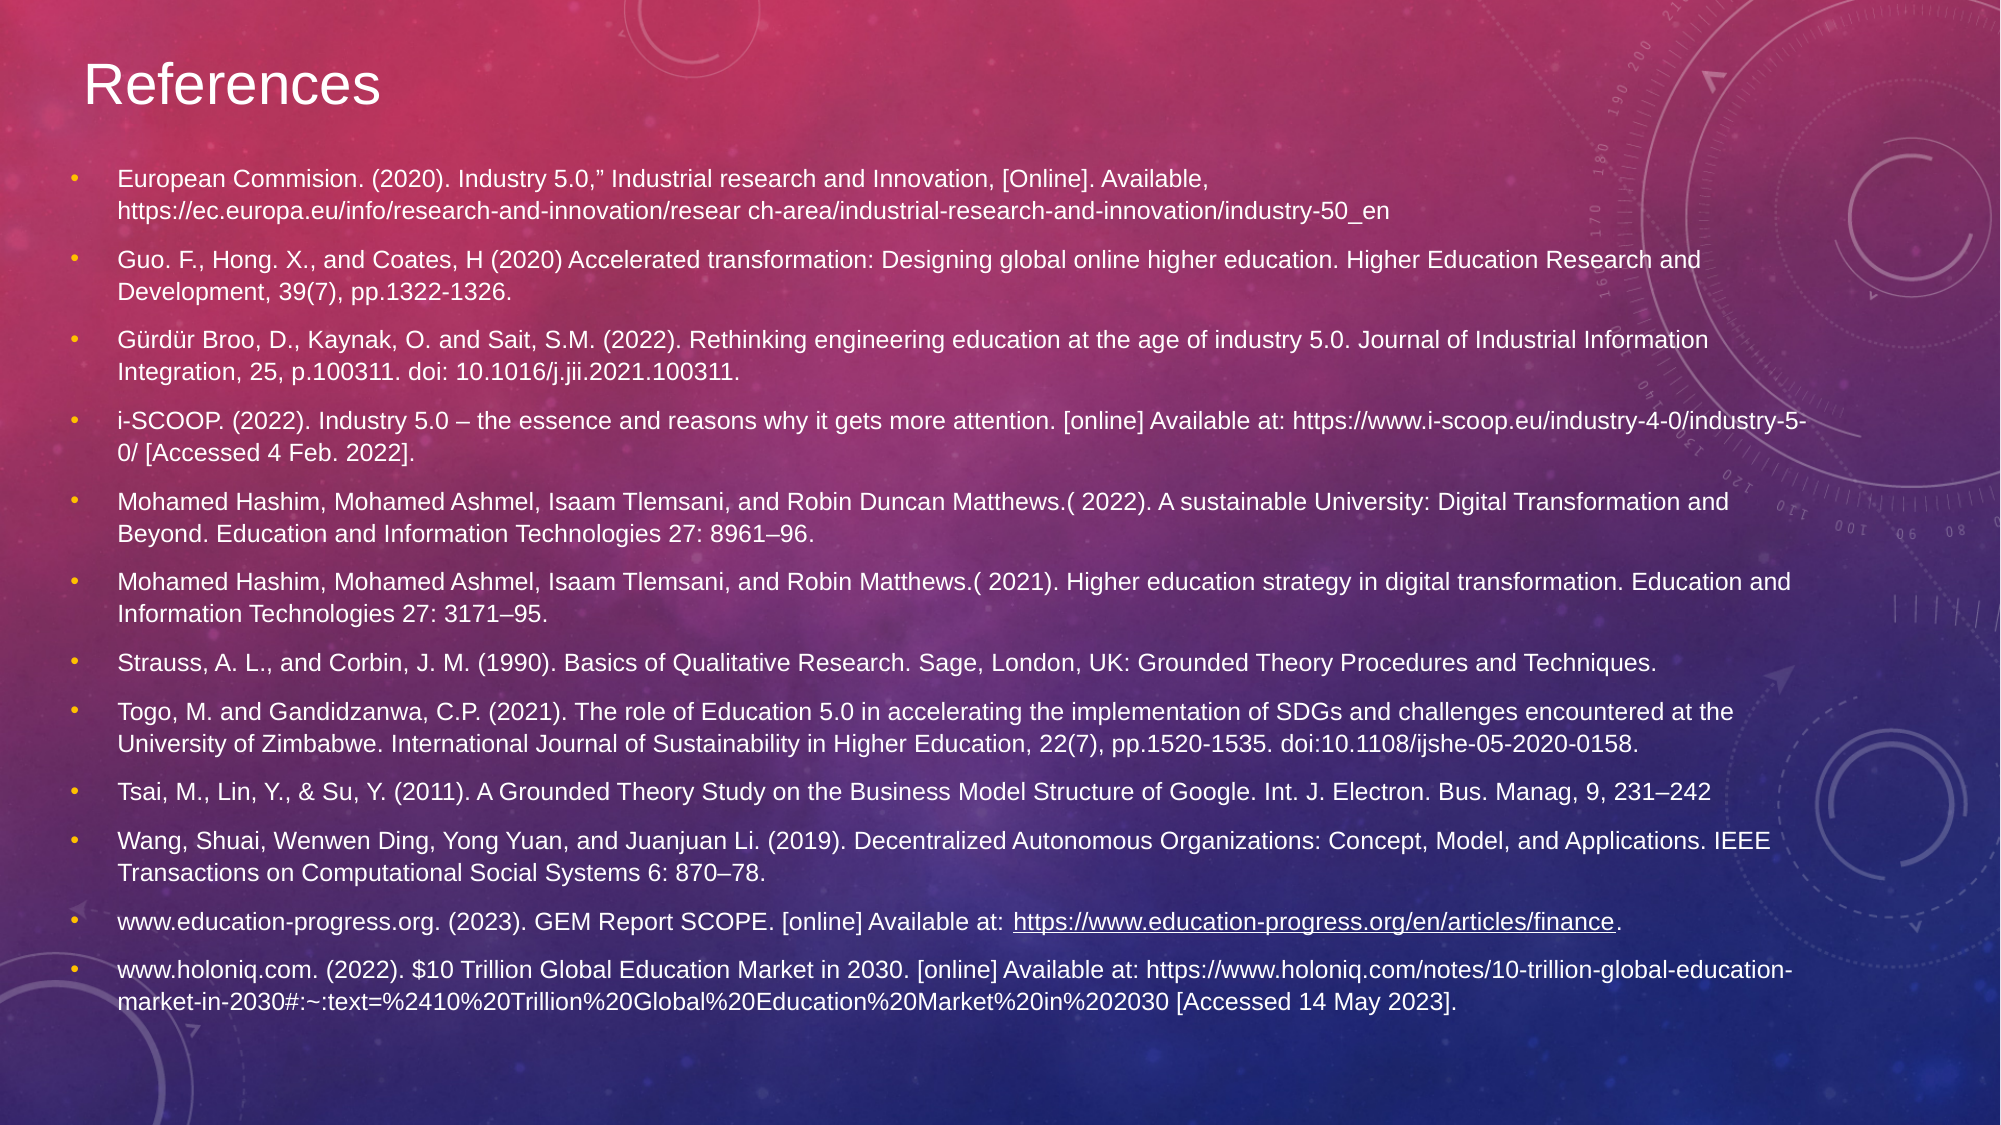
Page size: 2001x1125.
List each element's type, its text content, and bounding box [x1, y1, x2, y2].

text_box References [21, 38, 1022, 124]
picture [0, 0, 2001, 1125]
text_box European Commision. (2020). Industry 5.0,” Industrial research and Innovation, [Online]. Available, https://ec.europa.eu/info/research-and-innovation/resear ch-area/industrial-research-and-innovation/industry-50_en Guo. F., Hong. X., and Coates, H (2020) Accelerated transformation: Designing global online higher education. Higher Education Research and Development, 39(7), pp.1322-1326. Gürdür Broo, D., Kaynak, O. and Sait, S.M. (2022). Rethinking engineering education at the age of industry 5.0. Journal of Industrial Information Integration, 25, p.100311. doi: 10.1016/j.jii.2021.100311. i-SCOOP. (2022). Industry 5.0 – the essence and reasons why it gets more attention. [online] Available at: https://www.i-scoop.eu/industry-4-0/industry-5-0/ [Accessed 4 Feb. 2022]. Mohamed Hashim, Mohamed Ashmel, Isaam Tlemsani, and Robin Duncan Matthews.( 2022). A sustainable University: Digital Transformation and Beyond. Education and Information Technologies 27: 8961–96. Mohamed Hashim, Mohamed Ashmel, Isaam Tlemsani, and Robin Matthews.( 2021). Higher education strategy in digital transformation. Education and Information Technologies 27: 3171–95. Strauss, A. L., and Corbin, J. M. (1990). Basics of Qualitative Research. Sage, London, UK: Grounded Theory Procedures and Techniques. Togo, M. and Gandidzanwa, C.P. (2021). The role of Education 5.0 in accelerating the implementation of SDGs and challenges encountered at the University of Zimbabwe. International Journal of Sustainability in Higher Education, 22(7), pp.1520-1535. doi:10.1108/ijshe-05-2020-0158. Tsai, M., Lin, Y., & Su, Y. (2011). A Grounded Theory Study on the Business Model Structure of Google. Int. J. Electron. Bus. Manag, 9, 231–242 Wang, Shuai, Wenwen Ding, Yong Yuan, and Juanjuan Li. (2019). Decentralized Autonomous Organizations: Concept, Model, and Applications. IEEE Transactions on Computational Social Systems 6: 870–78. www.education-progress.org. (2023). GEM Report SCOPE. [online] Available at: https://www.education-progress.org/en/articles/finance. www.holoniq.com. (2022). $10 Trillion Global Education Market in 2030. [online] Available at: https://www.holoniq.com/notes/10-trillion-global-education-market-in-2030#:~:text=%2410%20Trillion%20Global%20Education%20Market%20in%202030 [Accessed 14 May 2023]. [55, 153, 1834, 1072]
